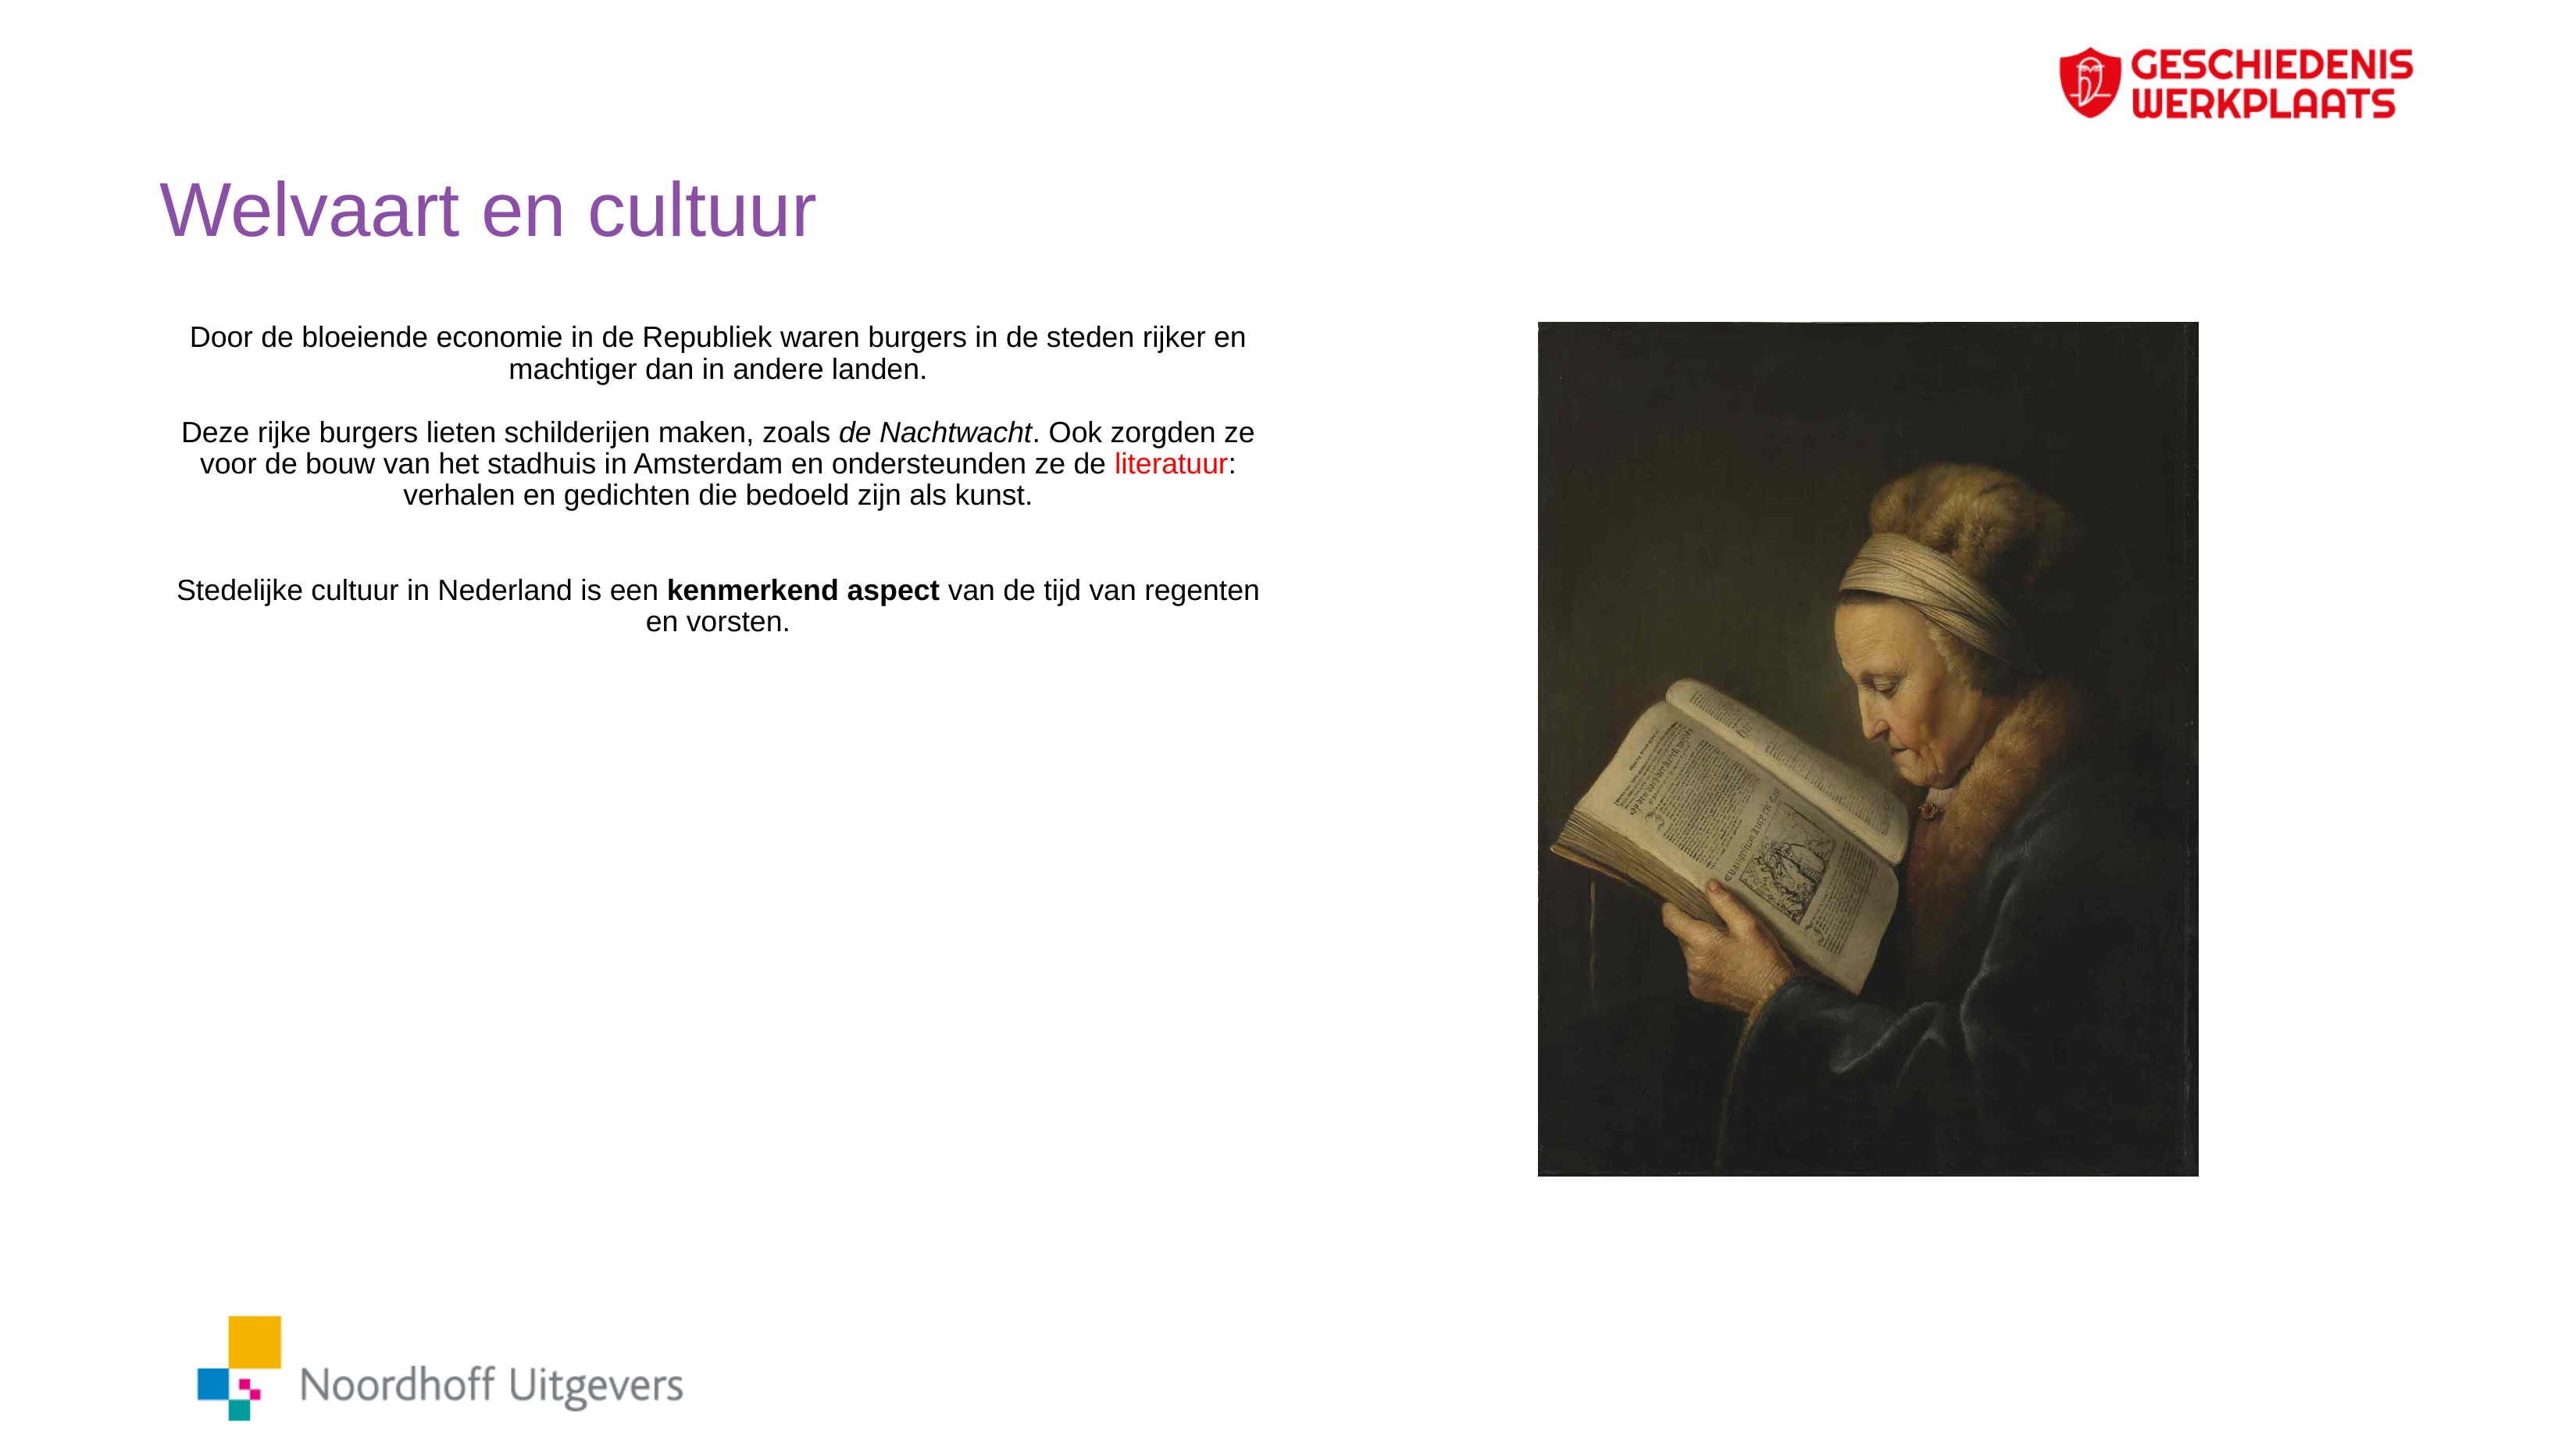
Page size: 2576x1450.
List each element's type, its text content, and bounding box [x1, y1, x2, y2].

list Door de bloeiende economie in de Republiek waren burgers in de steden rijker en machtiger dan in andere landen. Deze rijke burgers lieten schilderijen maken, zoals de Nachtwacht. Ook zorgden ze voor de bouw van het stadhuis in Amsterdam en ondersteunden ze de literatuur: verhalen en gedichten die bedoeld zijn als kunst. Stedelijke cultuur in Nederland is een kenmerkend aspect van de tijd van regenten en vorsten. [159, 322, 1291, 1288]
title Welvaart en cultuur [159, 159, 2416, 266]
picture [159, 1288, 802, 1449]
picture [1538, 322, 2199, 1177]
picture [1610, 0, 2576, 161]
